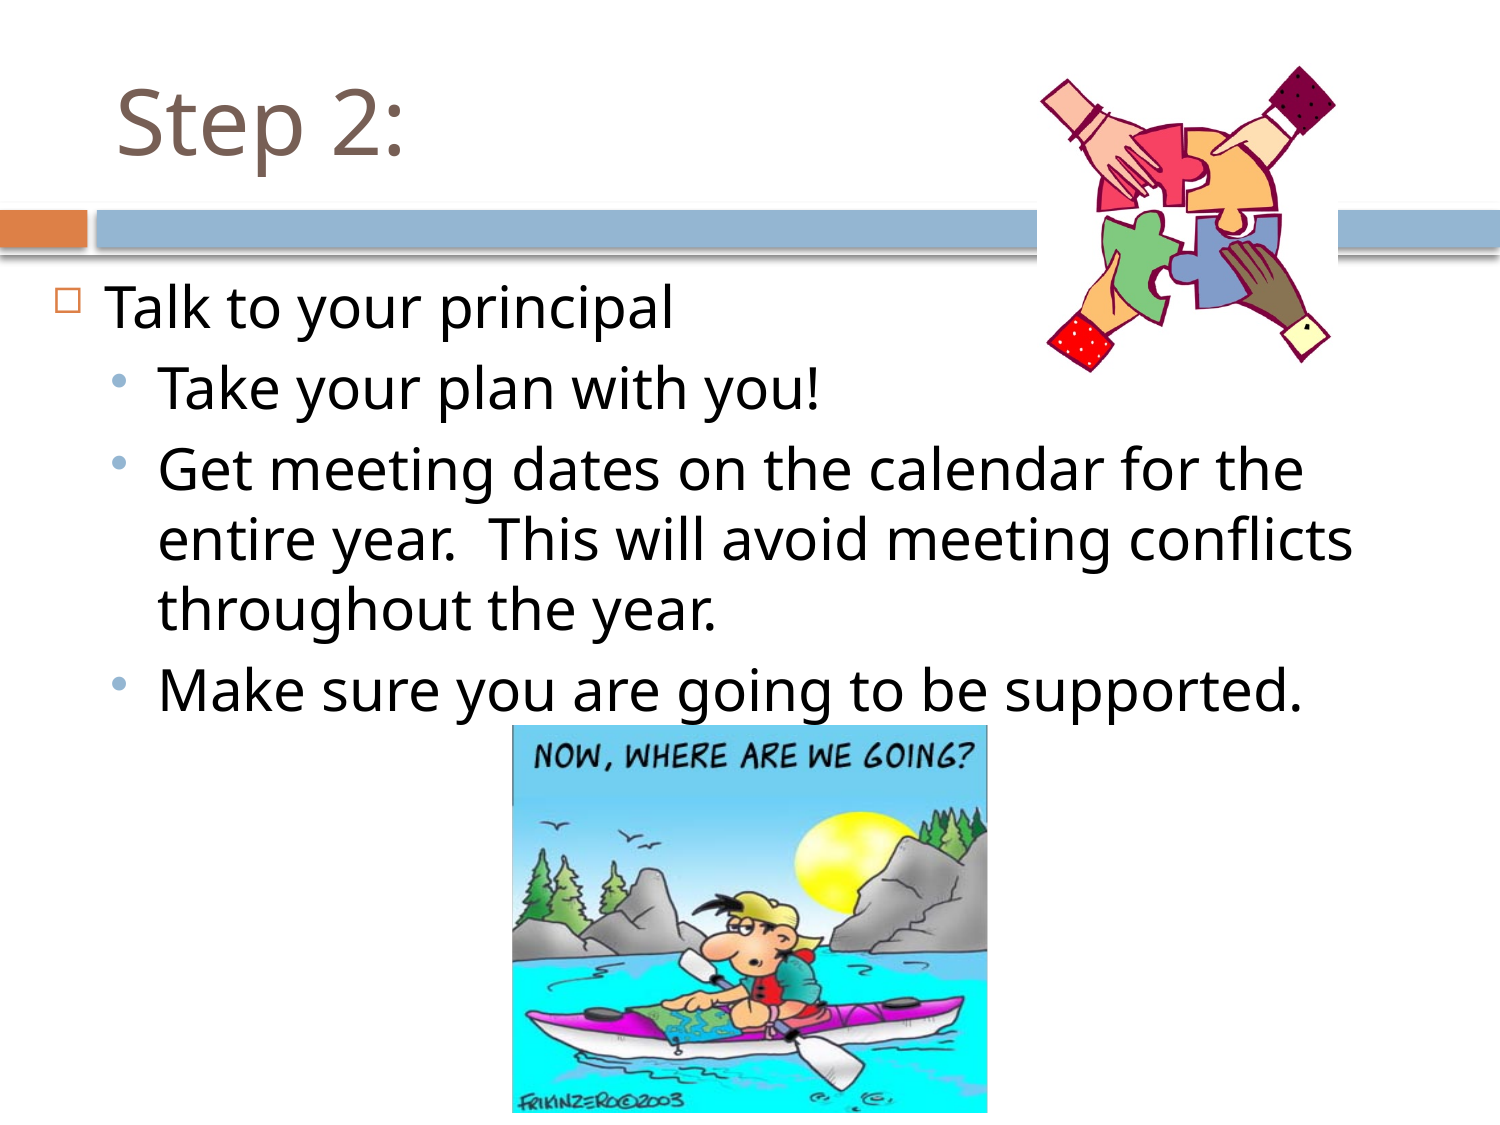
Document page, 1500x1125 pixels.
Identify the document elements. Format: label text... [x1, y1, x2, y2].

list Talk to your principal Take your plan with you! Get meeting dates on the calendar for the entire year. This will avoid meeting conflicts throughout the year. Make sure you are going to be supported. [37, 262, 1450, 1000]
picture [512, 724, 988, 1113]
picture [1037, 62, 1338, 376]
title Step 2: [100, 37, 1438, 200]
